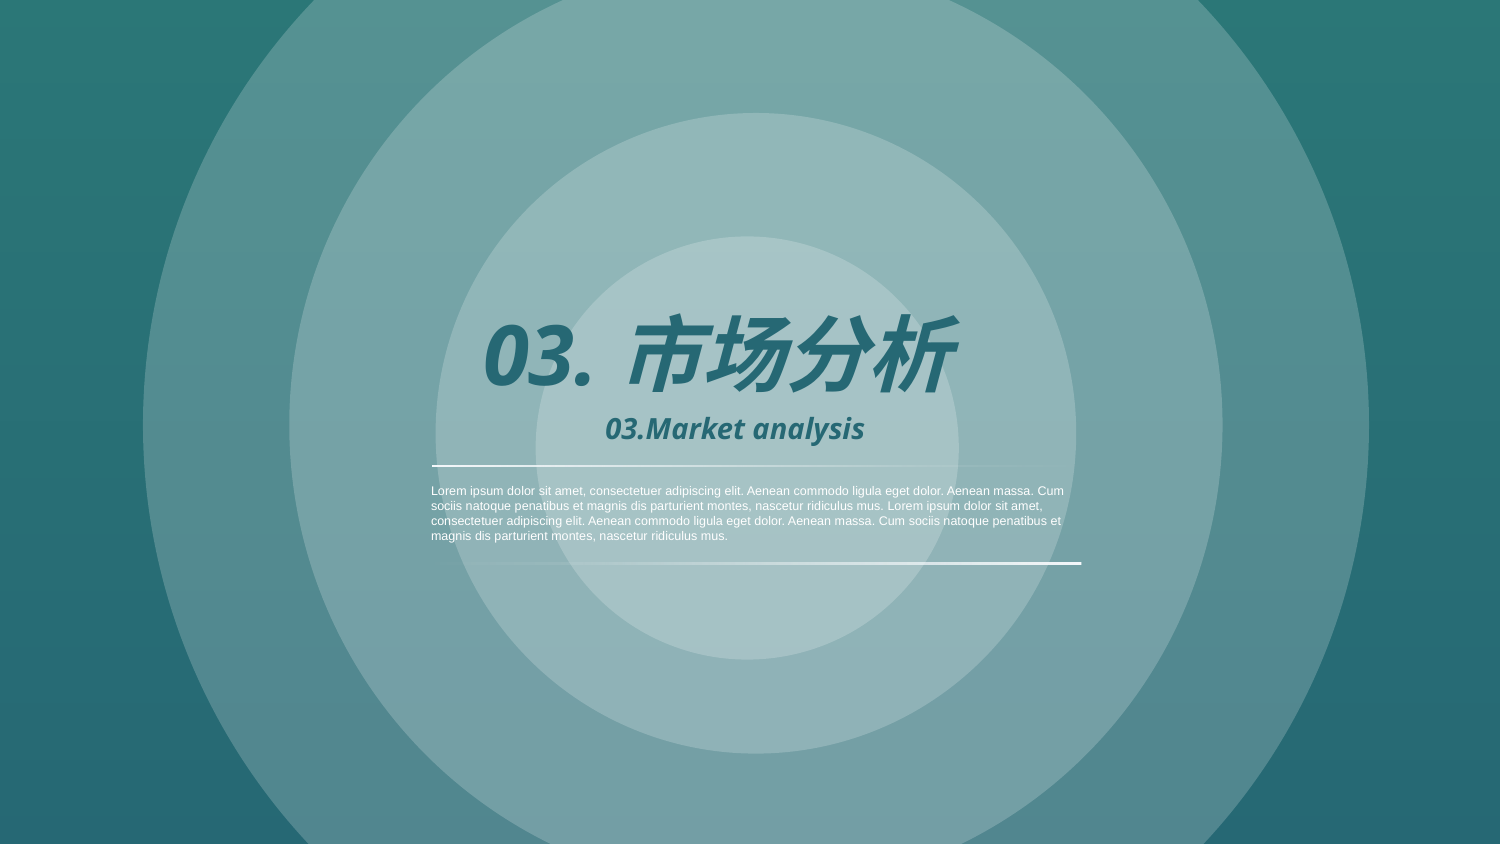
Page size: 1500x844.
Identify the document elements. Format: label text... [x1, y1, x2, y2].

text_box 03.市场分析 [468, 295, 967, 410]
picture [431, 464, 1092, 468]
text_box Lorem ipsum dolor sit amet, consectetuer adipiscing elit. Aenean commodo ligula eget dolor. Aenean massa. Cum sociis natoque penatibus et magnis dis parturient montes, nascetur ridiculus mus. Lorem ipsum dolor sit amet, consectetuer adipiscing elit. Aenean commodo ligula eget dolor. Aenean massa. Cum sociis natoque penatibus et magnis dis parturient montes, nascetur ridiculus mus. [416, 475, 1090, 551]
text_box 03.Market analysis [590, 403, 881, 453]
picture [422, 562, 1083, 566]
